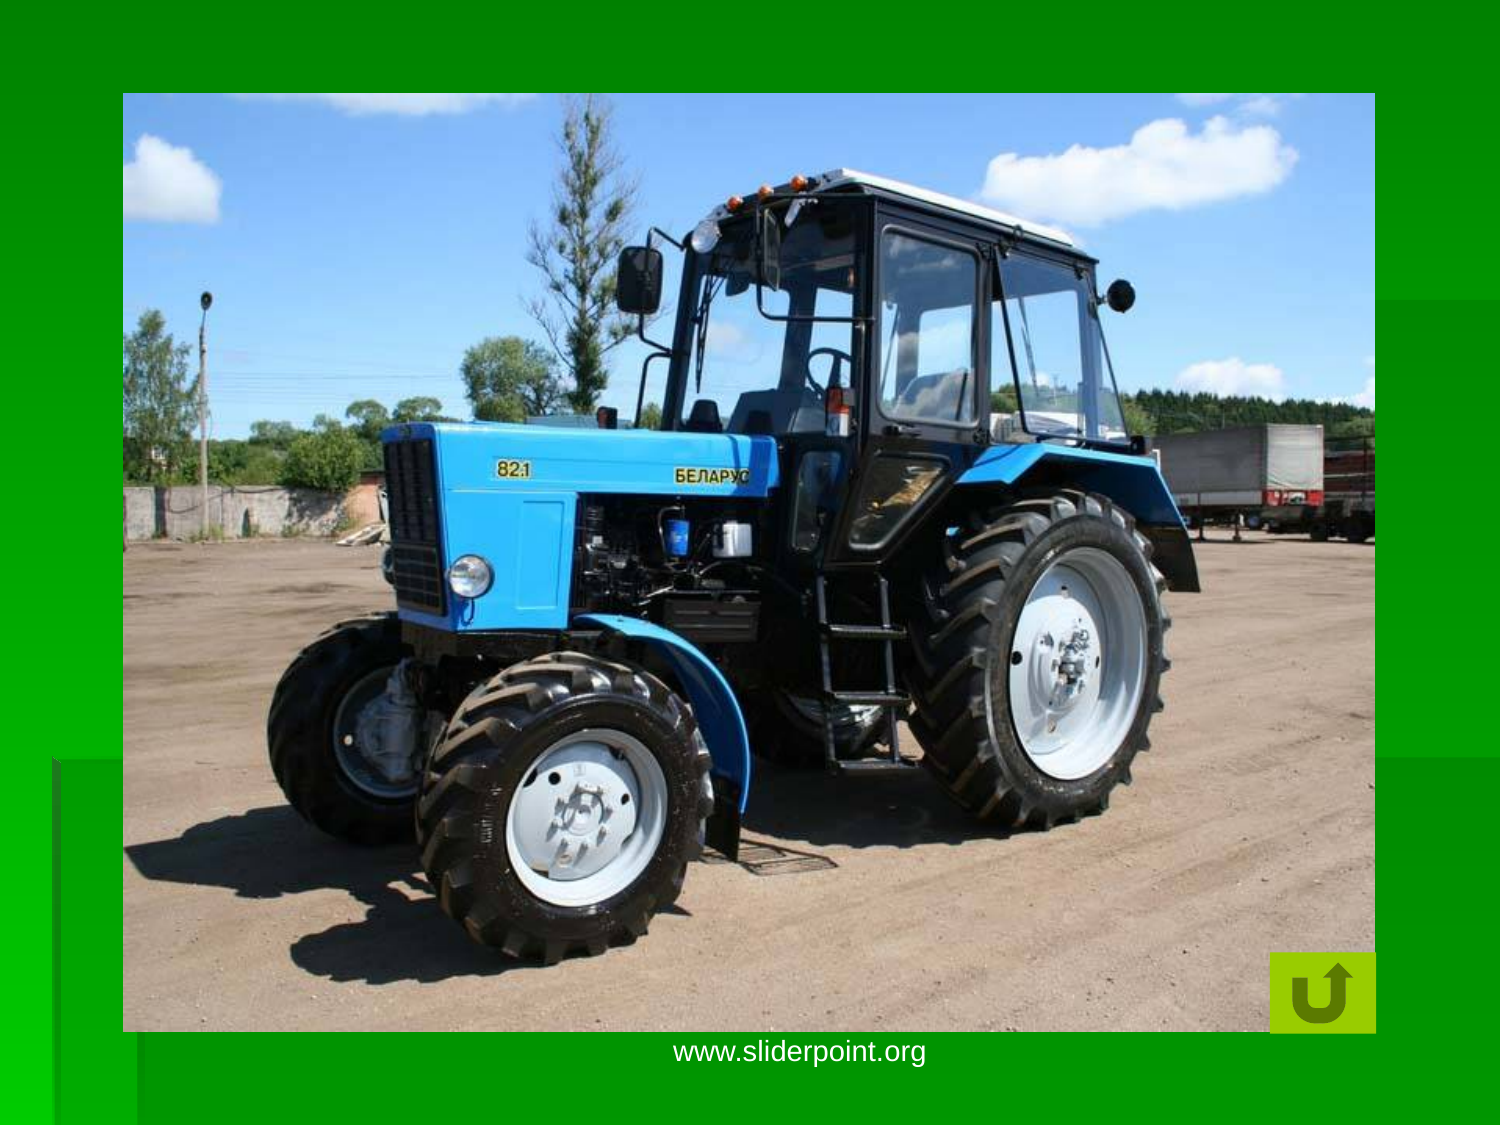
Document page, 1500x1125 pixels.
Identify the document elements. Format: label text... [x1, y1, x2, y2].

footer www.sliderpoint.org [562, 1041, 1038, 1103]
picture [123, 93, 1376, 1032]
